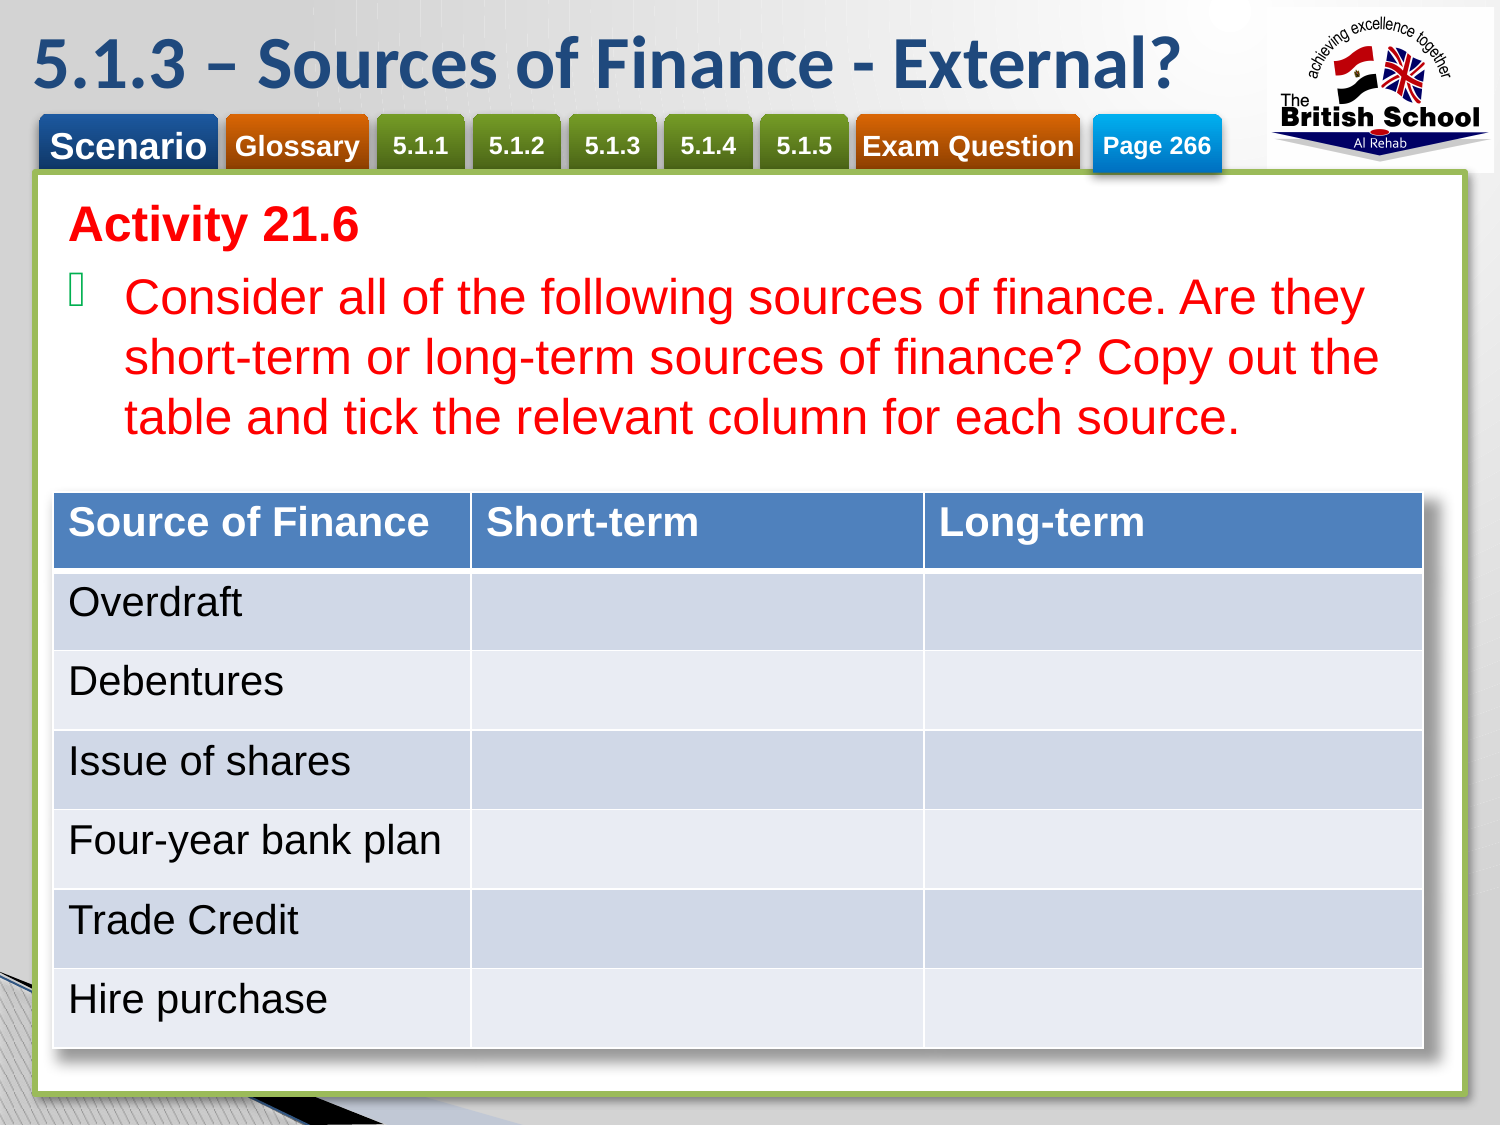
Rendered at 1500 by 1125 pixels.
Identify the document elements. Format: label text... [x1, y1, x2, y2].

table_cell [472, 731, 923, 809]
text_box Activity 21.6 Consider all of the following sources of finance. Are they short-term or long-term sources of finance? Copy out the table and tick the relevant column for each source. [53, 184, 1447, 452]
table_cell [472, 969, 923, 1047]
table_cell [925, 969, 1422, 1047]
table_cell [925, 651, 1422, 729]
table_cell Debentures [54, 651, 470, 729]
table_cell [472, 574, 923, 650]
table_header Short-term [472, 493, 923, 568]
table_cell [925, 731, 1422, 809]
picture [1267, 7, 1495, 173]
table_cell Issue of shares [54, 731, 470, 809]
table_header Source of Finance [54, 493, 470, 568]
table_cell [472, 890, 923, 968]
table_cell [472, 651, 923, 729]
table_cell Four-year bank plan [54, 810, 470, 888]
table_header Long-term [925, 493, 1422, 568]
table_cell [472, 810, 923, 888]
table_cell Overdraft [54, 574, 470, 650]
picture [281, 1114, 303, 1125]
table_cell Trade Credit [54, 890, 470, 968]
table_cell [925, 810, 1422, 888]
text_box Page 266 [1092, 114, 1223, 173]
title 5.1.3 – Sources of Finance - External? [17, 7, 1235, 110]
table_cell [925, 890, 1422, 968]
table_cell Hire purchase [54, 969, 470, 1047]
table_cell [925, 574, 1422, 650]
